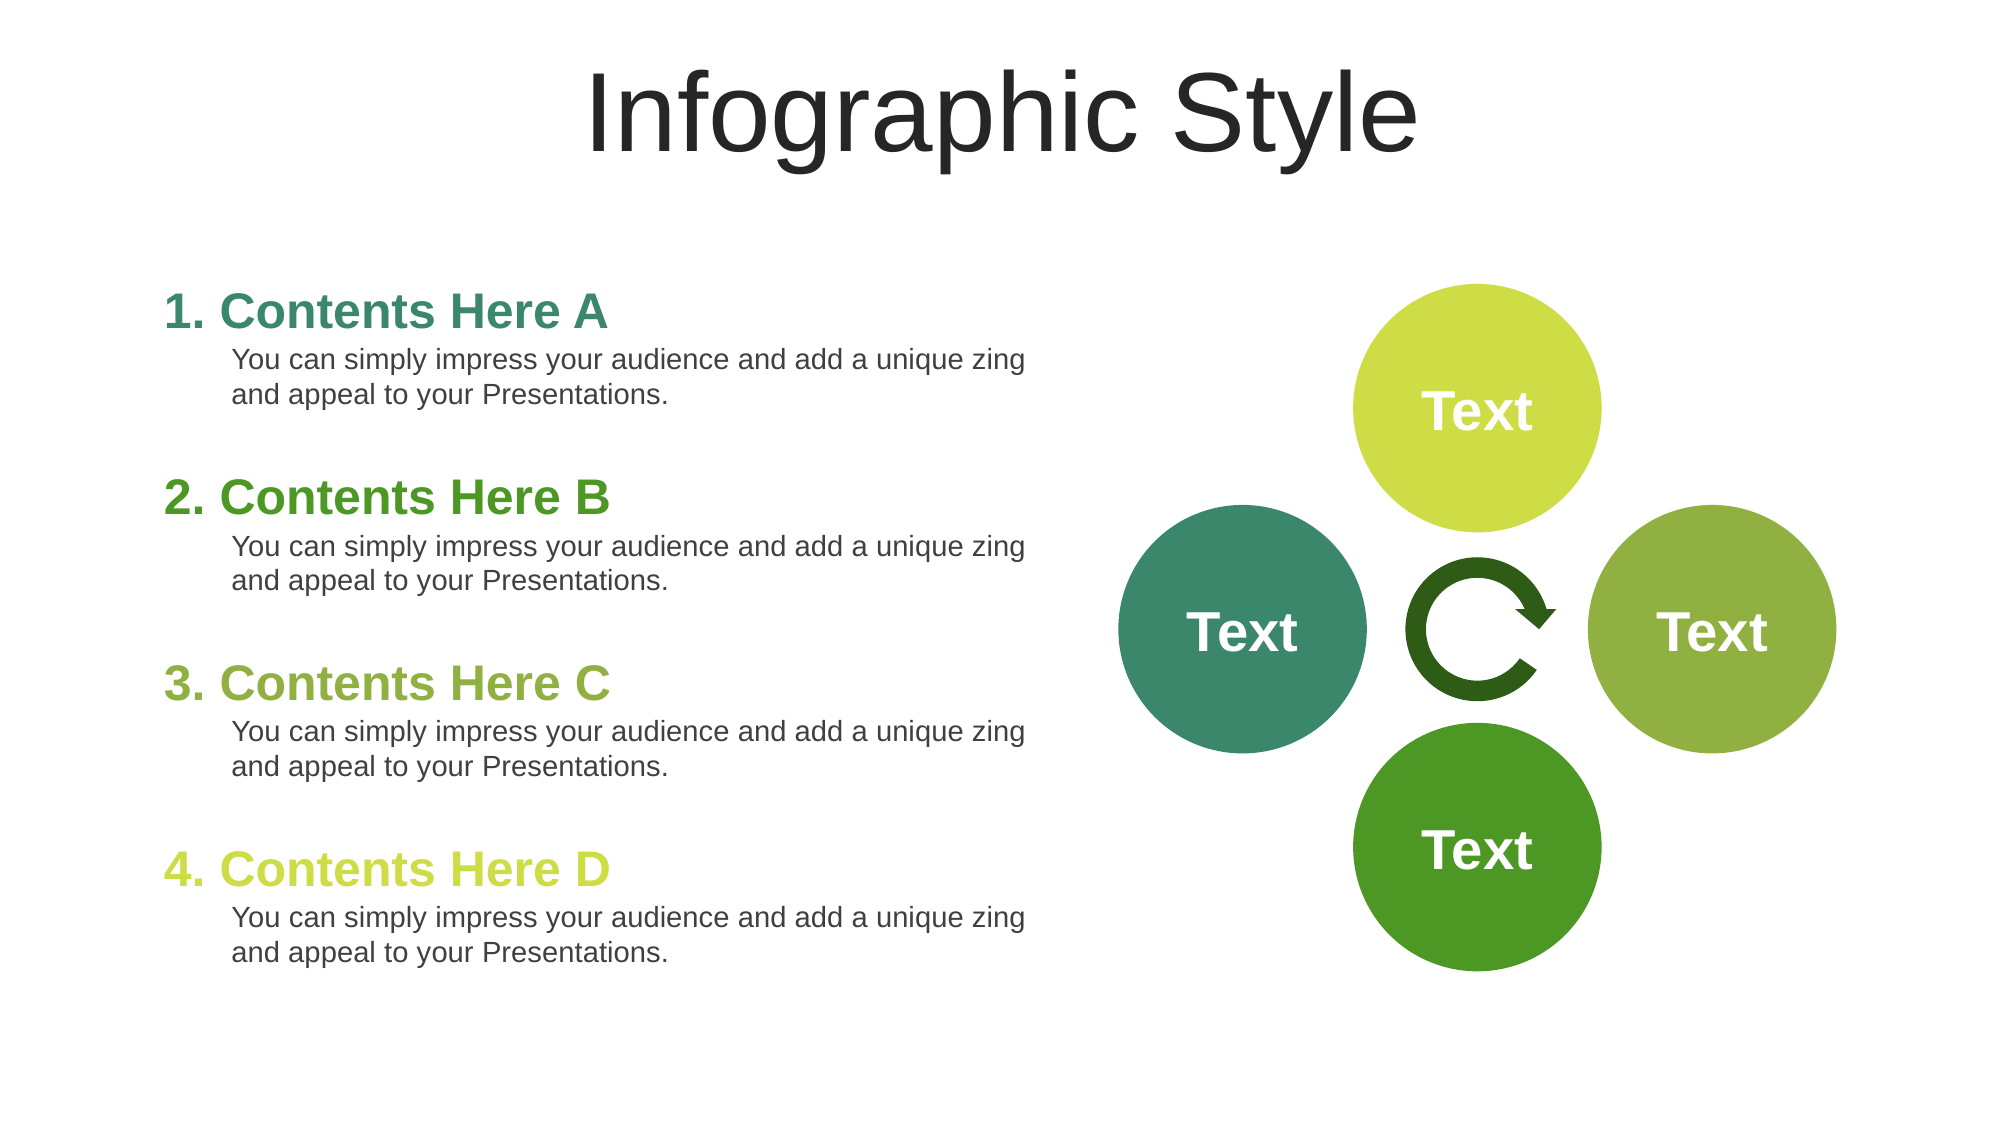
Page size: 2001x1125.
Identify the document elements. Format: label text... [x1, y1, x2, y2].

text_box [149, 457, 1055, 606]
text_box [1118, 283, 1837, 972]
list Infographic Style [53, 55, 1952, 175]
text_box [149, 829, 1055, 978]
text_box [149, 271, 1055, 420]
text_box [149, 643, 1055, 792]
